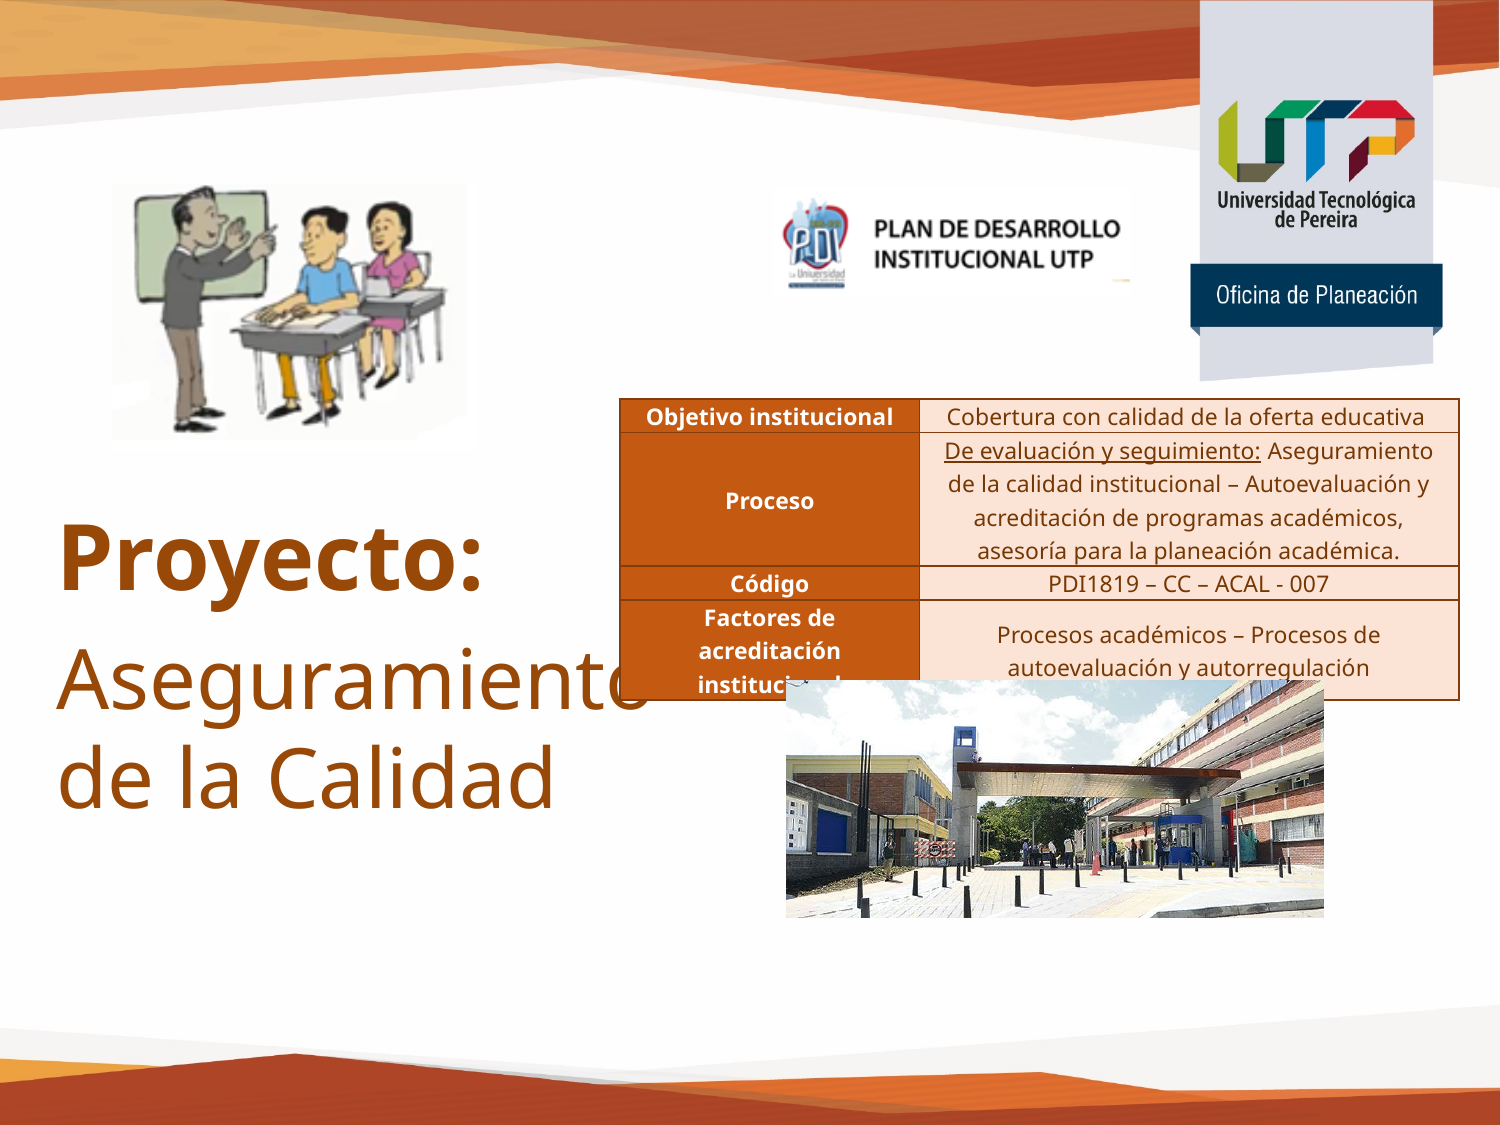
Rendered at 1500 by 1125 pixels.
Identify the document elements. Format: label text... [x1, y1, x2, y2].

table_cell Código [621, 567, 919, 599]
subtitle Proyecto: Aseguramiento de la Calidad [41, 491, 703, 728]
table_cell Factores de acreditación institucional [621, 601, 919, 699]
table_cell De evaluación y seguimiento: Aseguramiento de la calidad institucional – Autoevaluación y acreditación de programas académicos, asesoría para la planeación académica. [920, 433, 1458, 565]
table_cell Procesos académicos – Procesos de autoevaluación y autorregulación [920, 601, 1458, 699]
table_header Cobertura con calidad de la oferta educativa [920, 400, 1458, 432]
picture [0, 0, 1500, 1125]
table_cell PDI1819 – CC – ACAL - 007 [920, 567, 1458, 599]
table_cell Proceso [621, 433, 919, 565]
table_header Objetivo institucional [621, 400, 919, 432]
